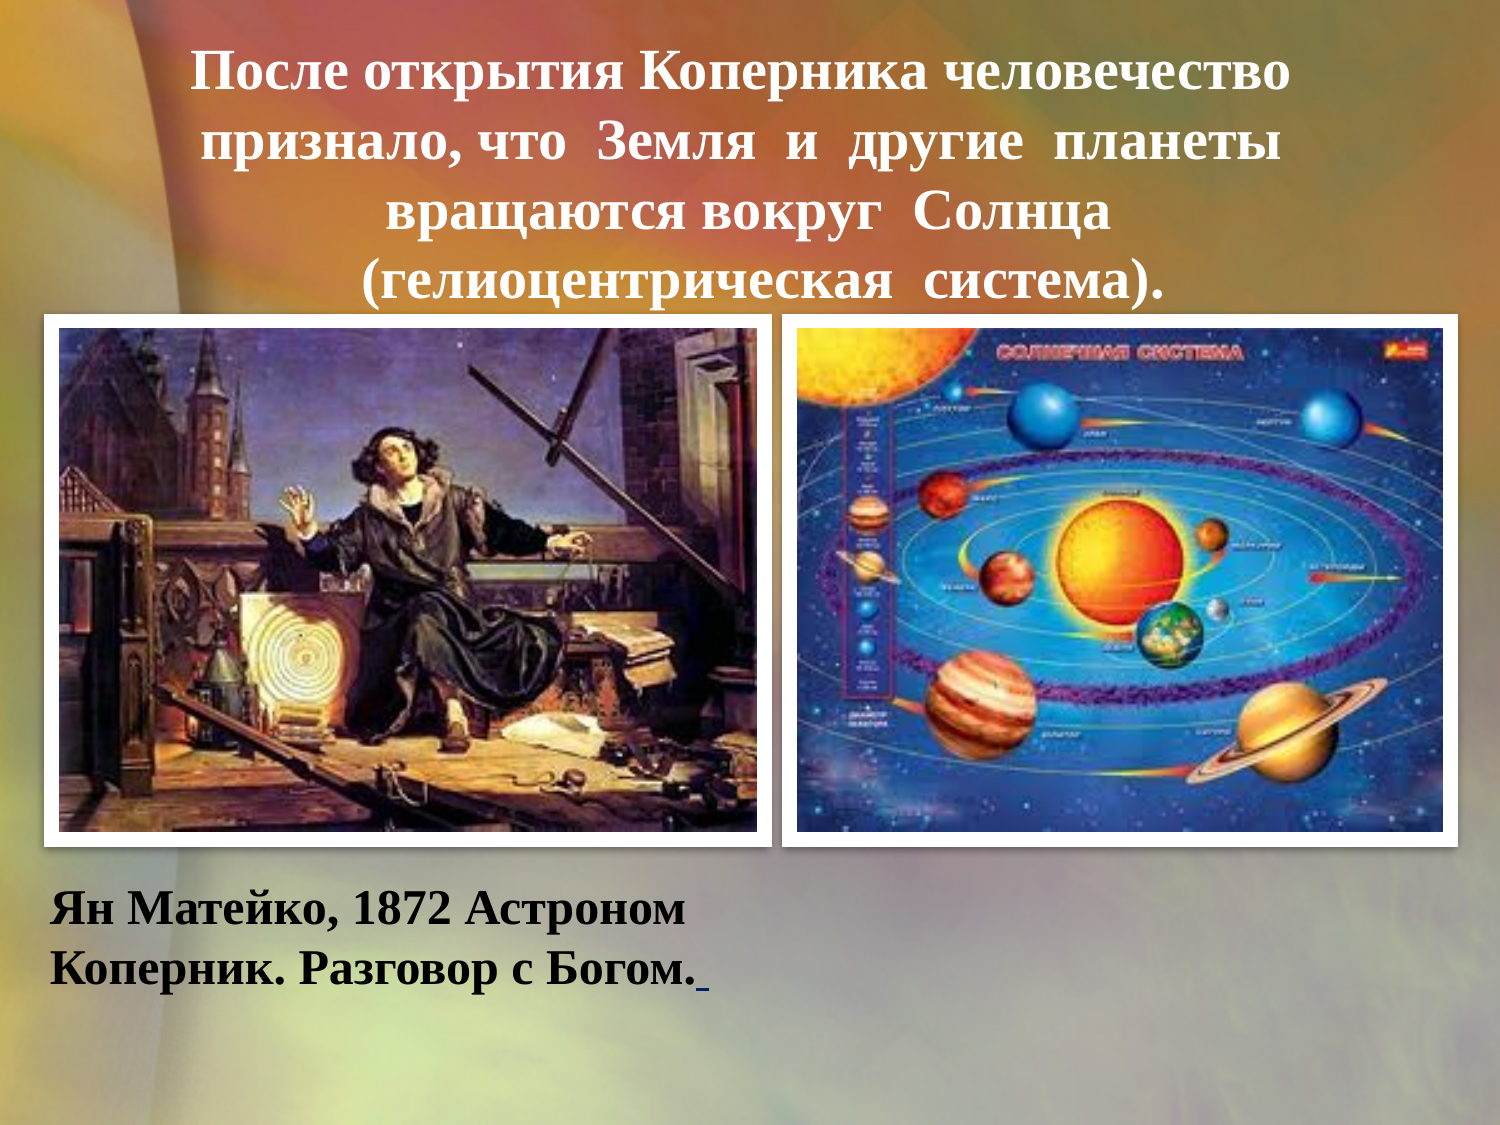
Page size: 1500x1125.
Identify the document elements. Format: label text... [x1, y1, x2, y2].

picture [0, 0, 1500, 1125]
text_box Ян Матейко, 1872 Астроном Коперник. Разговор с Богом. [35, 867, 786, 1003]
text_box После открытия Коперника человечество признало, что Земля и другие планеты вращаются вокруг Солнца (гелиоцентрическая система). [93, 23, 1418, 319]
